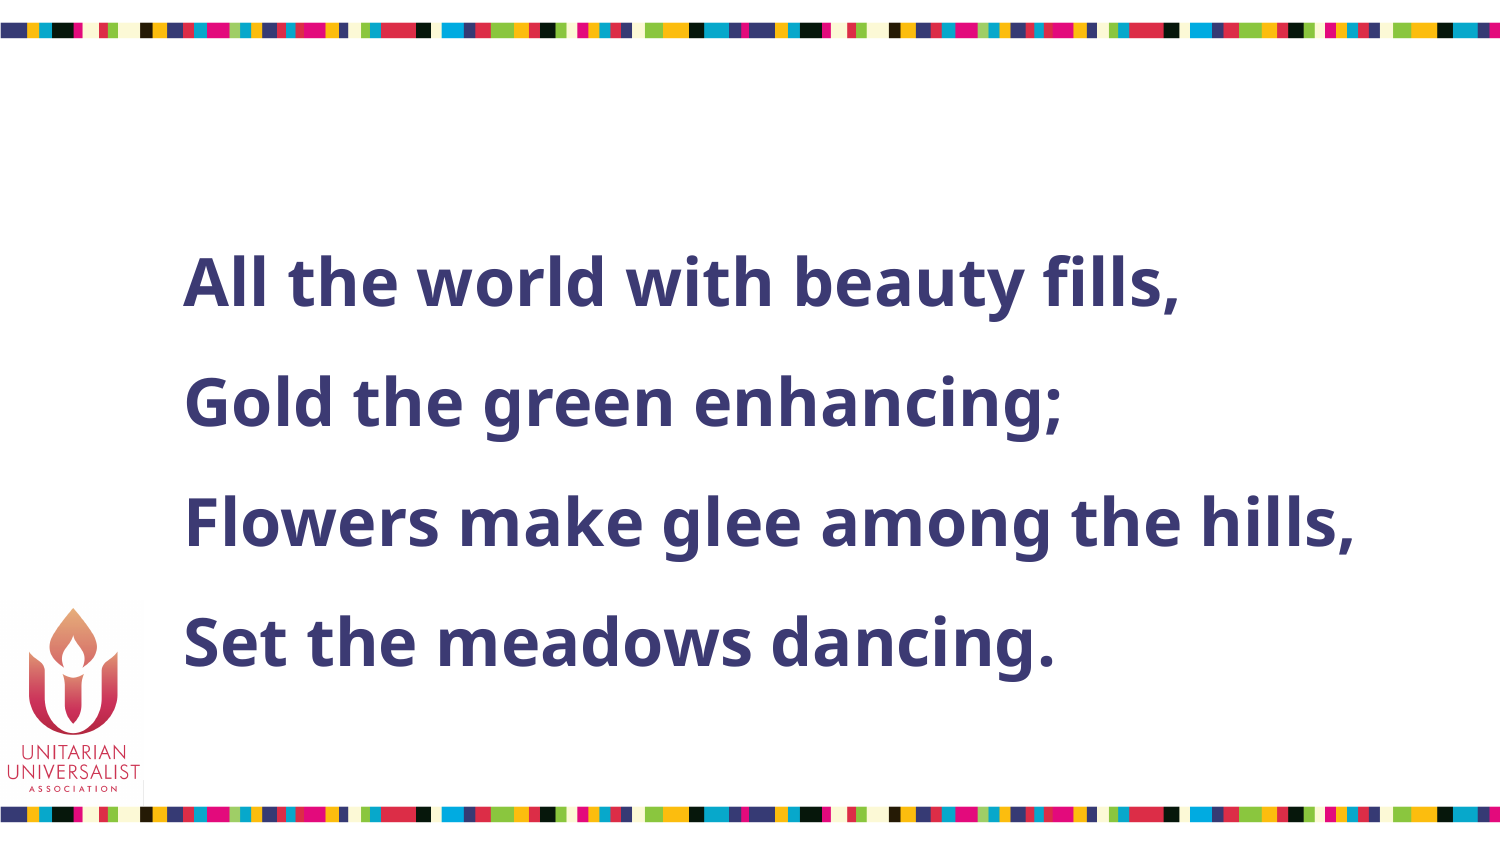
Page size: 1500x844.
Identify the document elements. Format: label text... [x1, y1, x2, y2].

picture [0, 600, 1500, 824]
picture [0, 22, 1500, 40]
text_box All the world with beauty fills, Gold the green enhancing; Flowers make glee among the hills, Set the meadows dancing. [168, 184, 1421, 695]
